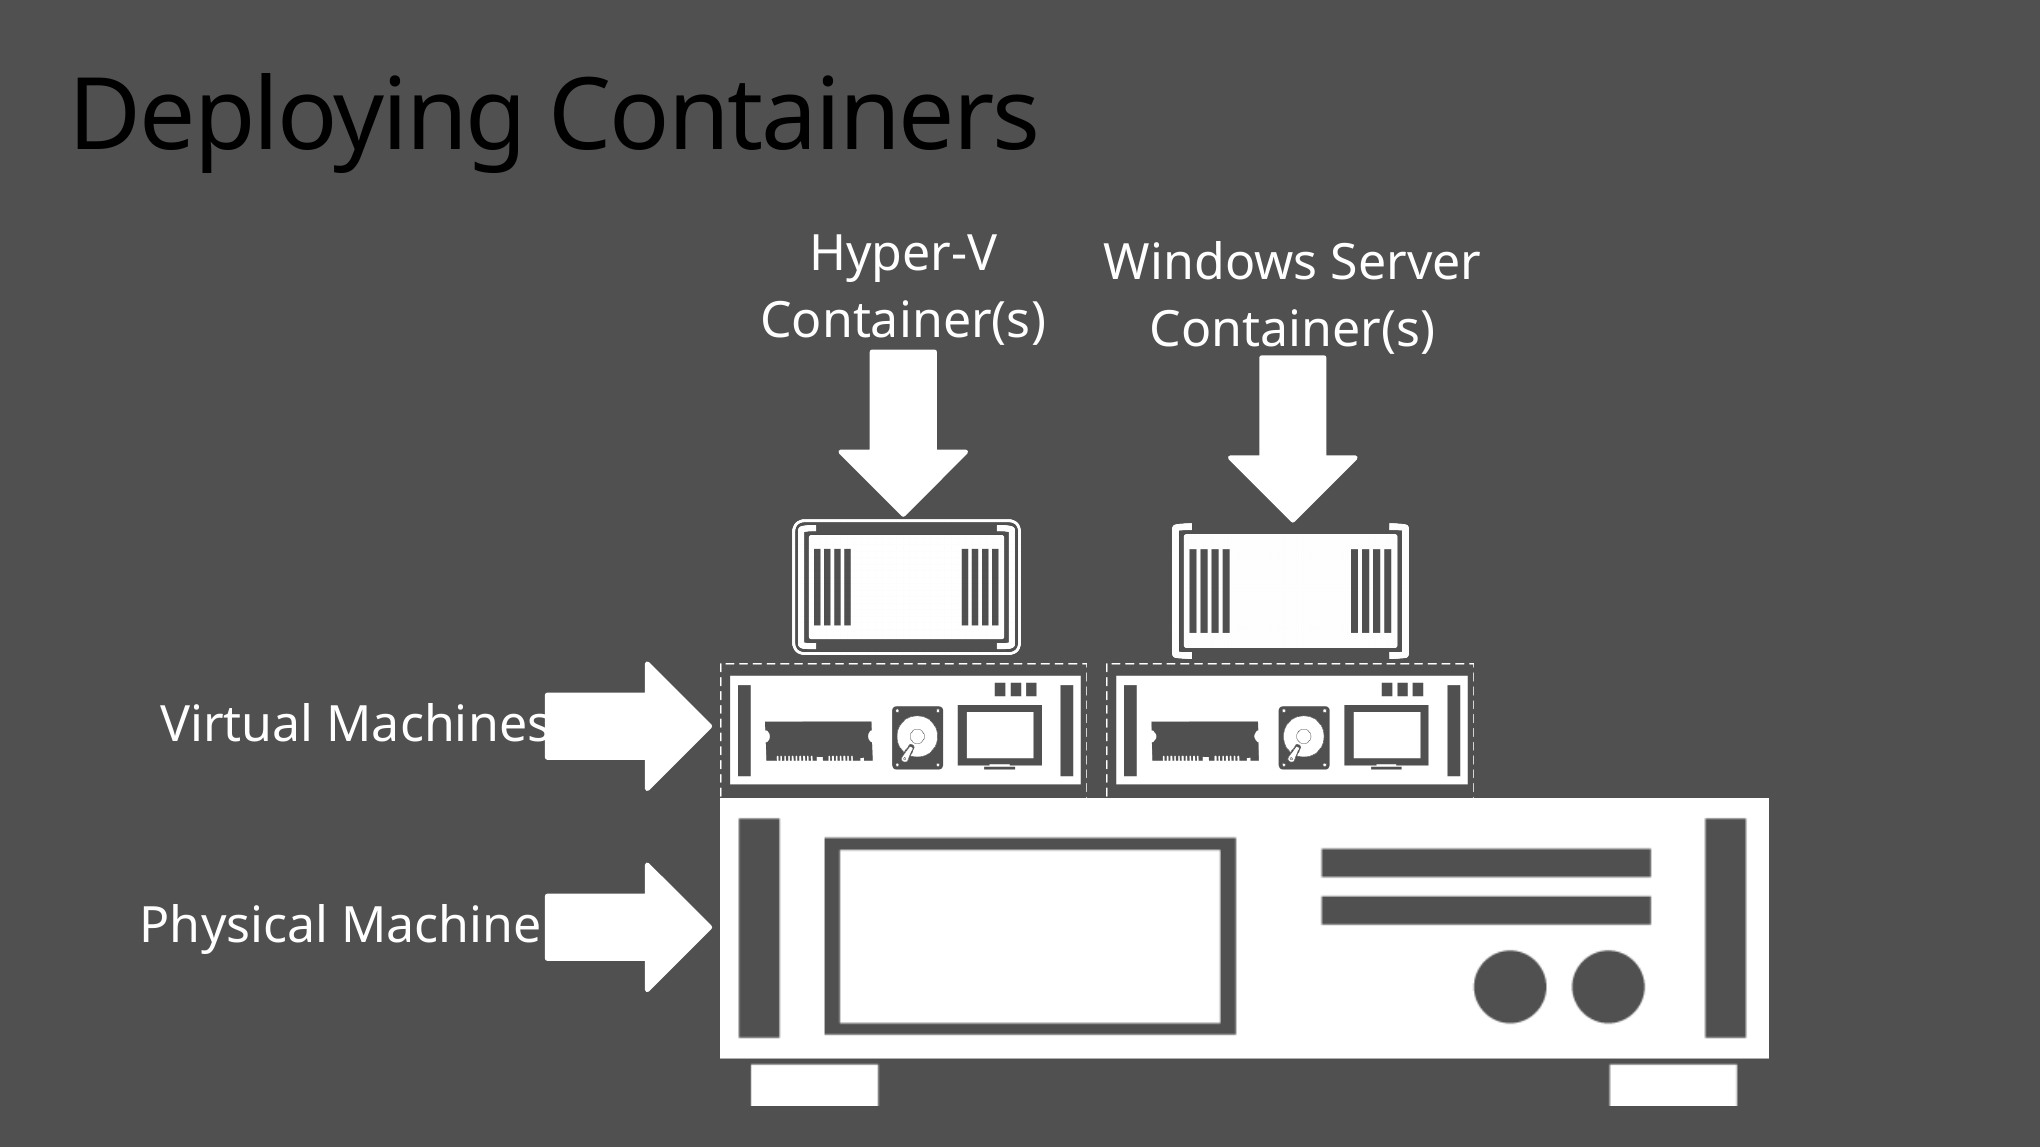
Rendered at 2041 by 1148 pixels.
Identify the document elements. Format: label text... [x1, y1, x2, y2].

text_box Virtual Machines [130, 674, 582, 777]
text_box Hyper-V Container(s) [730, 203, 1077, 372]
text_box [1229, 381, 1357, 521]
text_box [582, 662, 711, 790]
text_box [839, 372, 967, 516]
text_box Windows Server Container(s) [1073, 212, 1512, 381]
picture [719, 663, 1769, 1106]
text_box Physical Machine [109, 875, 572, 978]
text_box [572, 863, 711, 991]
picture [1172, 522, 1409, 659]
title Deploying Containers [45, 48, 1996, 199]
picture [791, 519, 1021, 655]
